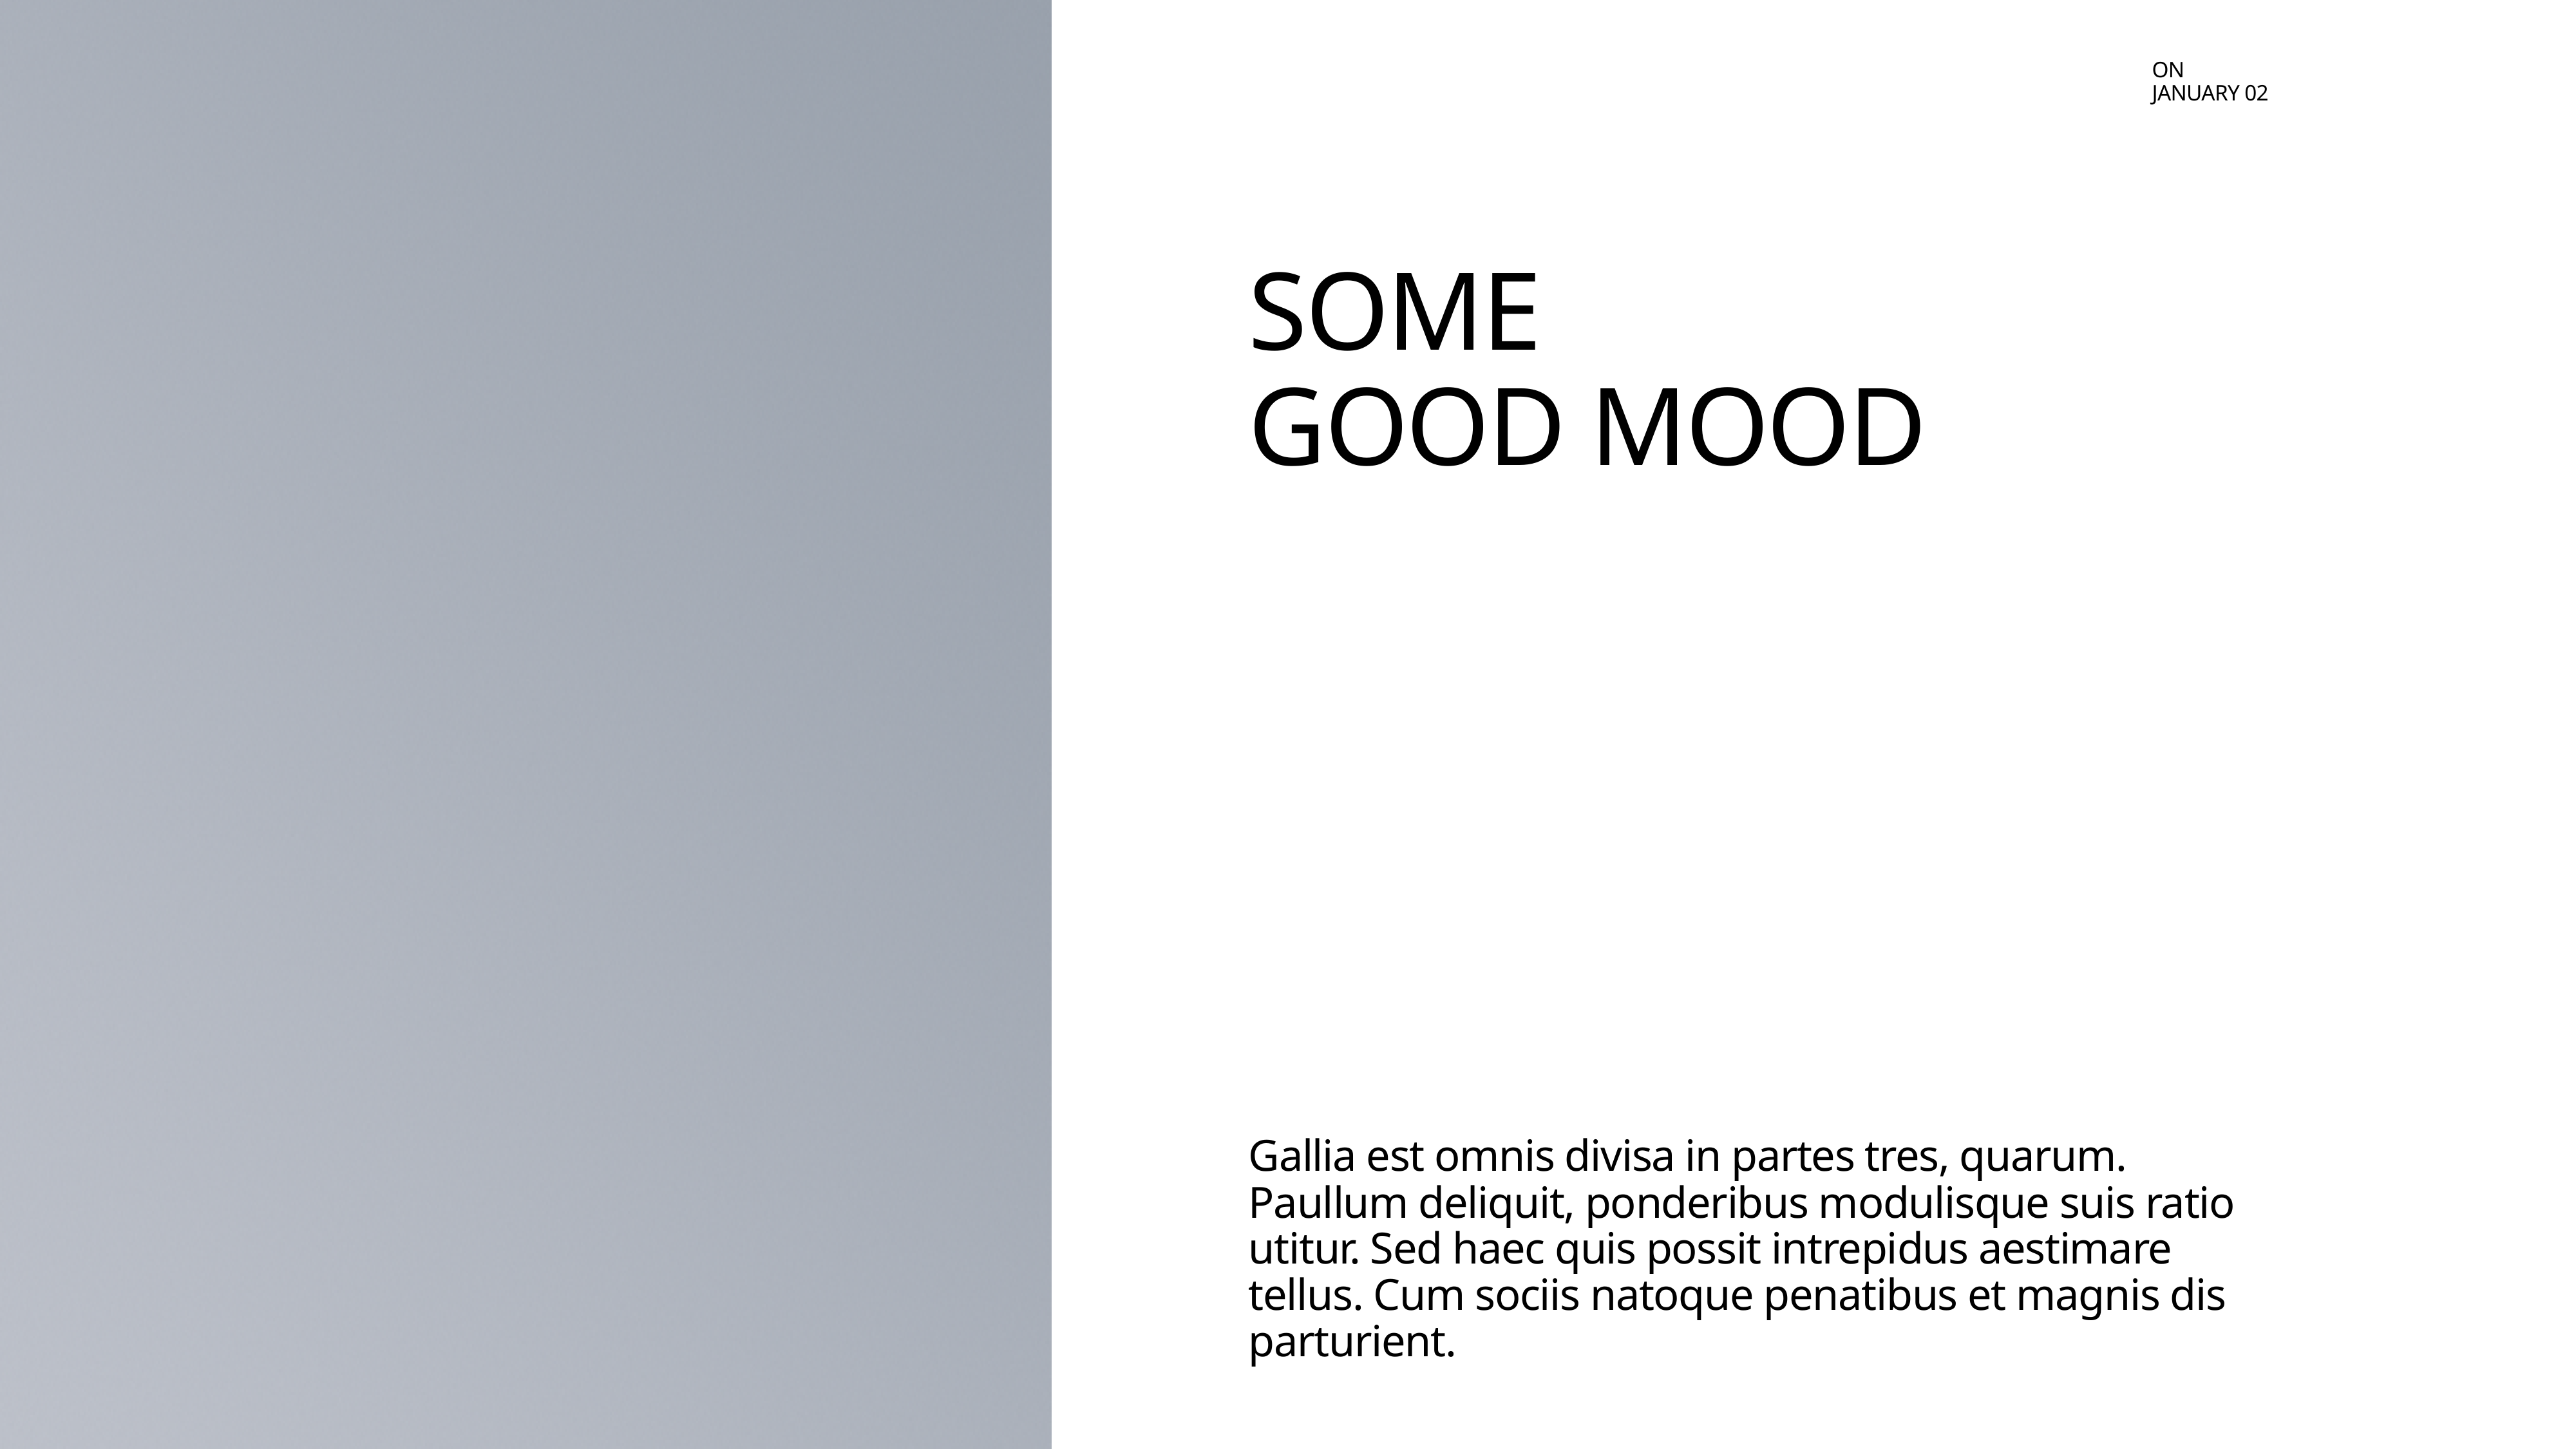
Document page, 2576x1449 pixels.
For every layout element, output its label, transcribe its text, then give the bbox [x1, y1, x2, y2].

list SOME GOOD MOOD [1243, 232, 2295, 514]
list Gallia est omnis divisa in partes tres, quarum. Paullum deliquit, ponderibus modulisque suis ratio utitur. Sed haec quis possit intrepidus aestimare tellus. Cum sociis natoque penatibus et magnis dis parturient. [1243, 1043, 2295, 1372]
picture [0, 0, 1052, 1449]
